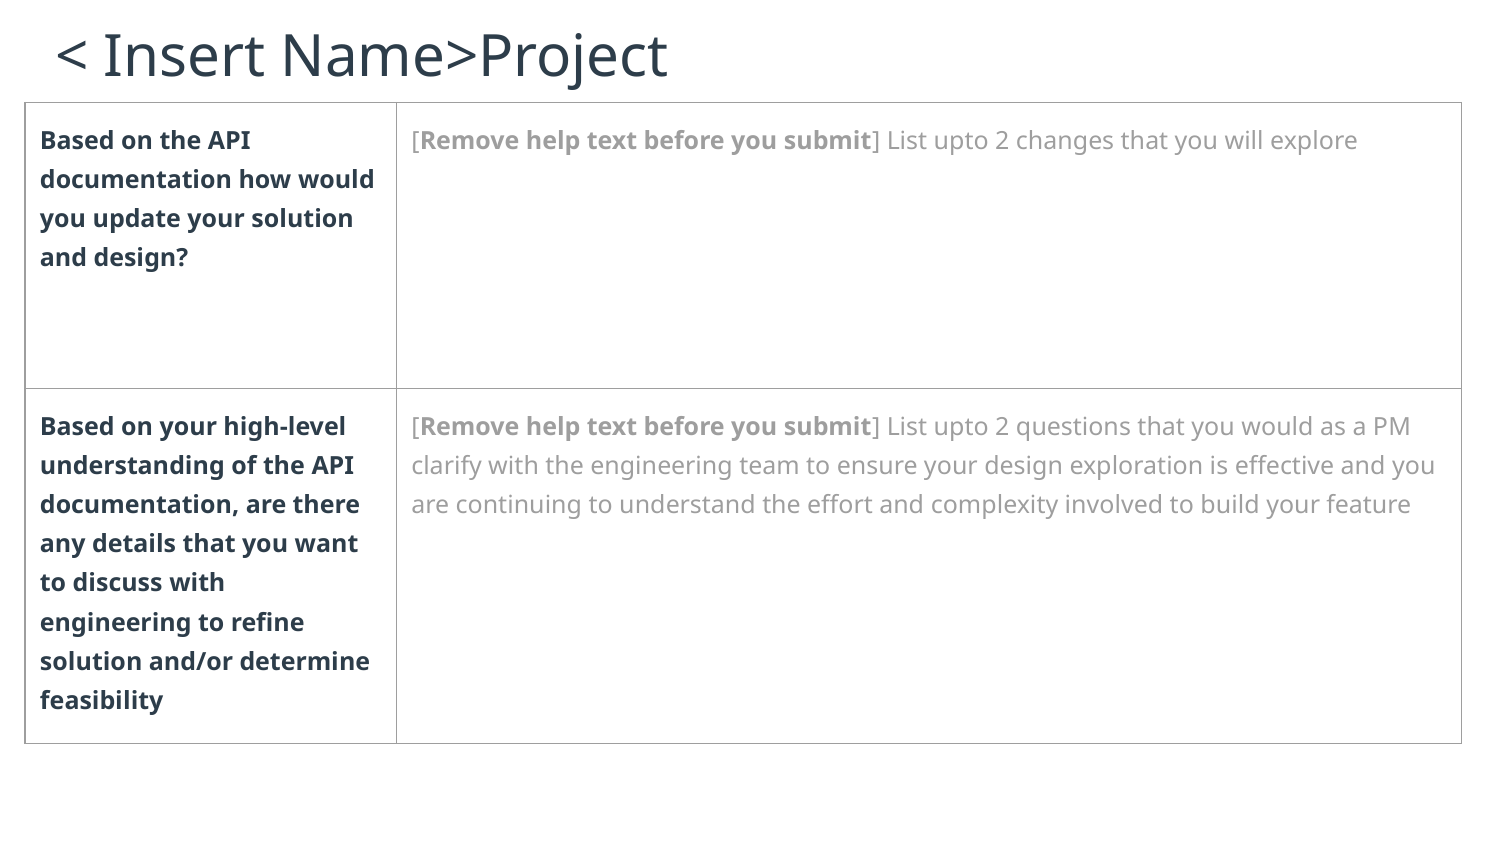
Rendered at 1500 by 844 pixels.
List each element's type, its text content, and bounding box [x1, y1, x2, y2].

table_header [Remove help text before you submit] List upto 2 changes that you will explore [397, 103, 1461, 388]
table_header Based on the API documentation how would you update your solution and design? [26, 103, 396, 388]
table_cell Based on your high-level understanding of the API documentation, are there any details that you want to discuss with engineering to refine solution and/or determine feasibility [26, 389, 396, 743]
title < Insert Name>Project [50, 12, 1400, 102]
table_cell [Remove help text before you submit] List upto 2 questions that you would as a PM clarify with the engineering team to ensure your design exploration is effective and you are continuing to understand the effort and complexity involved to build your feature [397, 389, 1461, 743]
